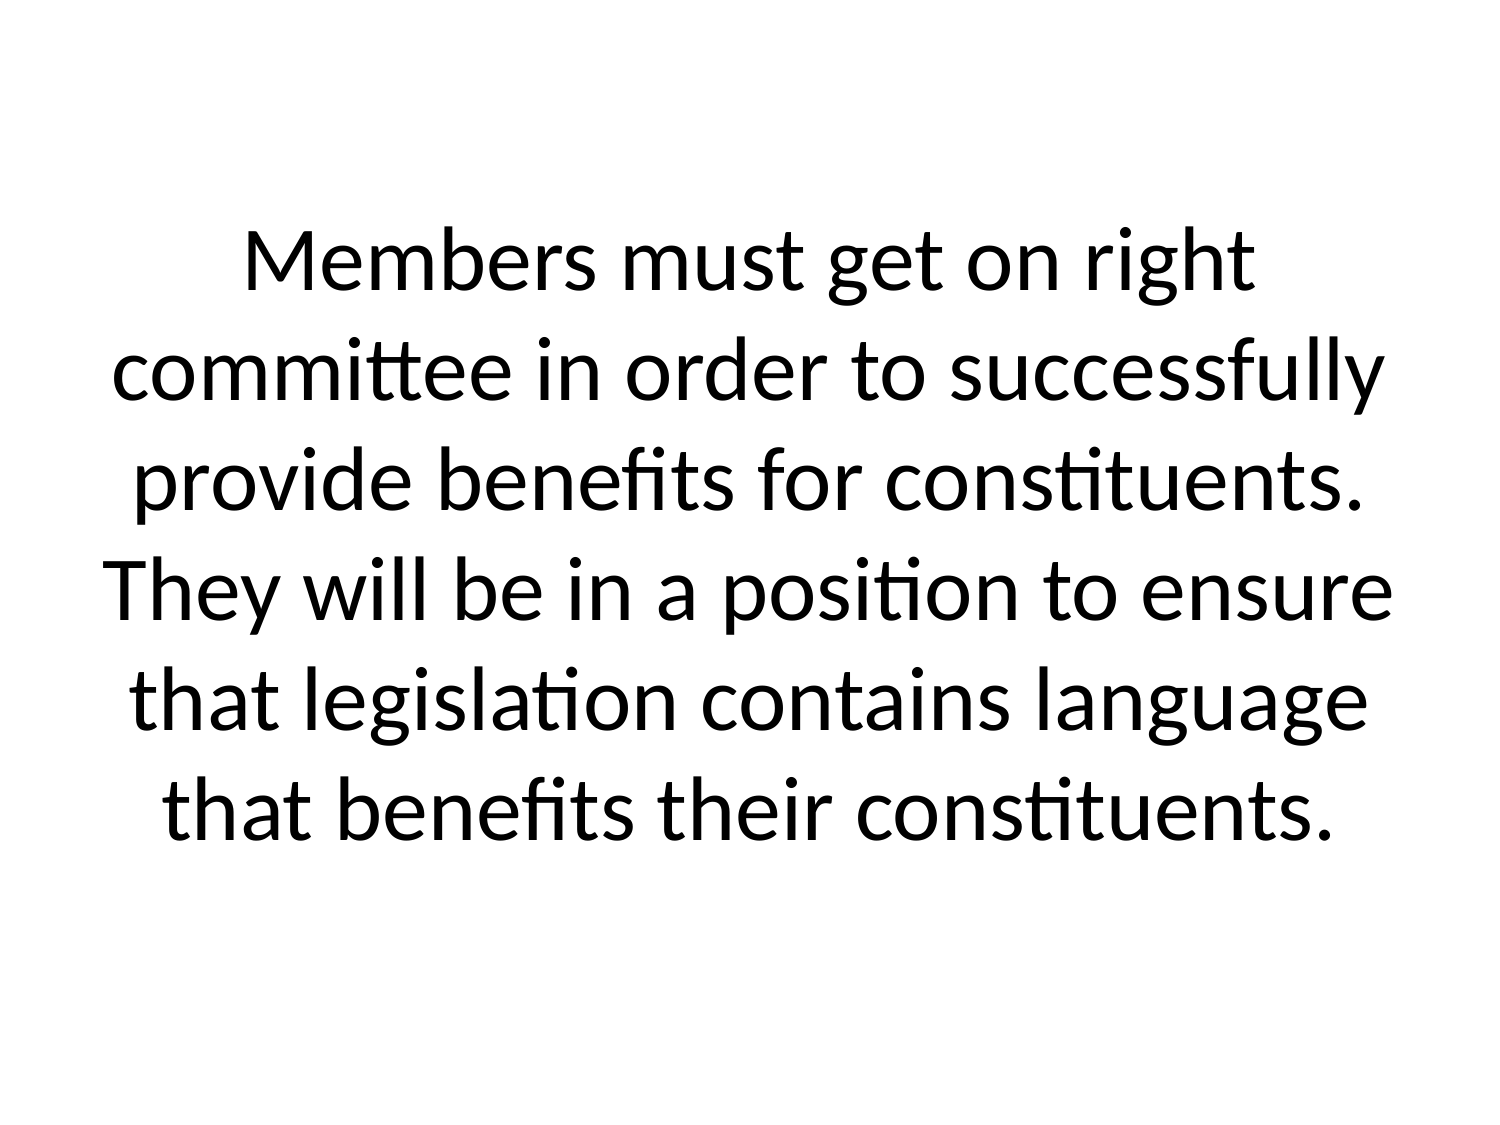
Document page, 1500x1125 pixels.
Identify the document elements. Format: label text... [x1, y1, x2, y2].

title Members must get on right committee in order to successfully provide benefits for constituents. They will be in a position to ensure that legislation contains language that benefits their constituents. [74, 44, 1426, 1013]
